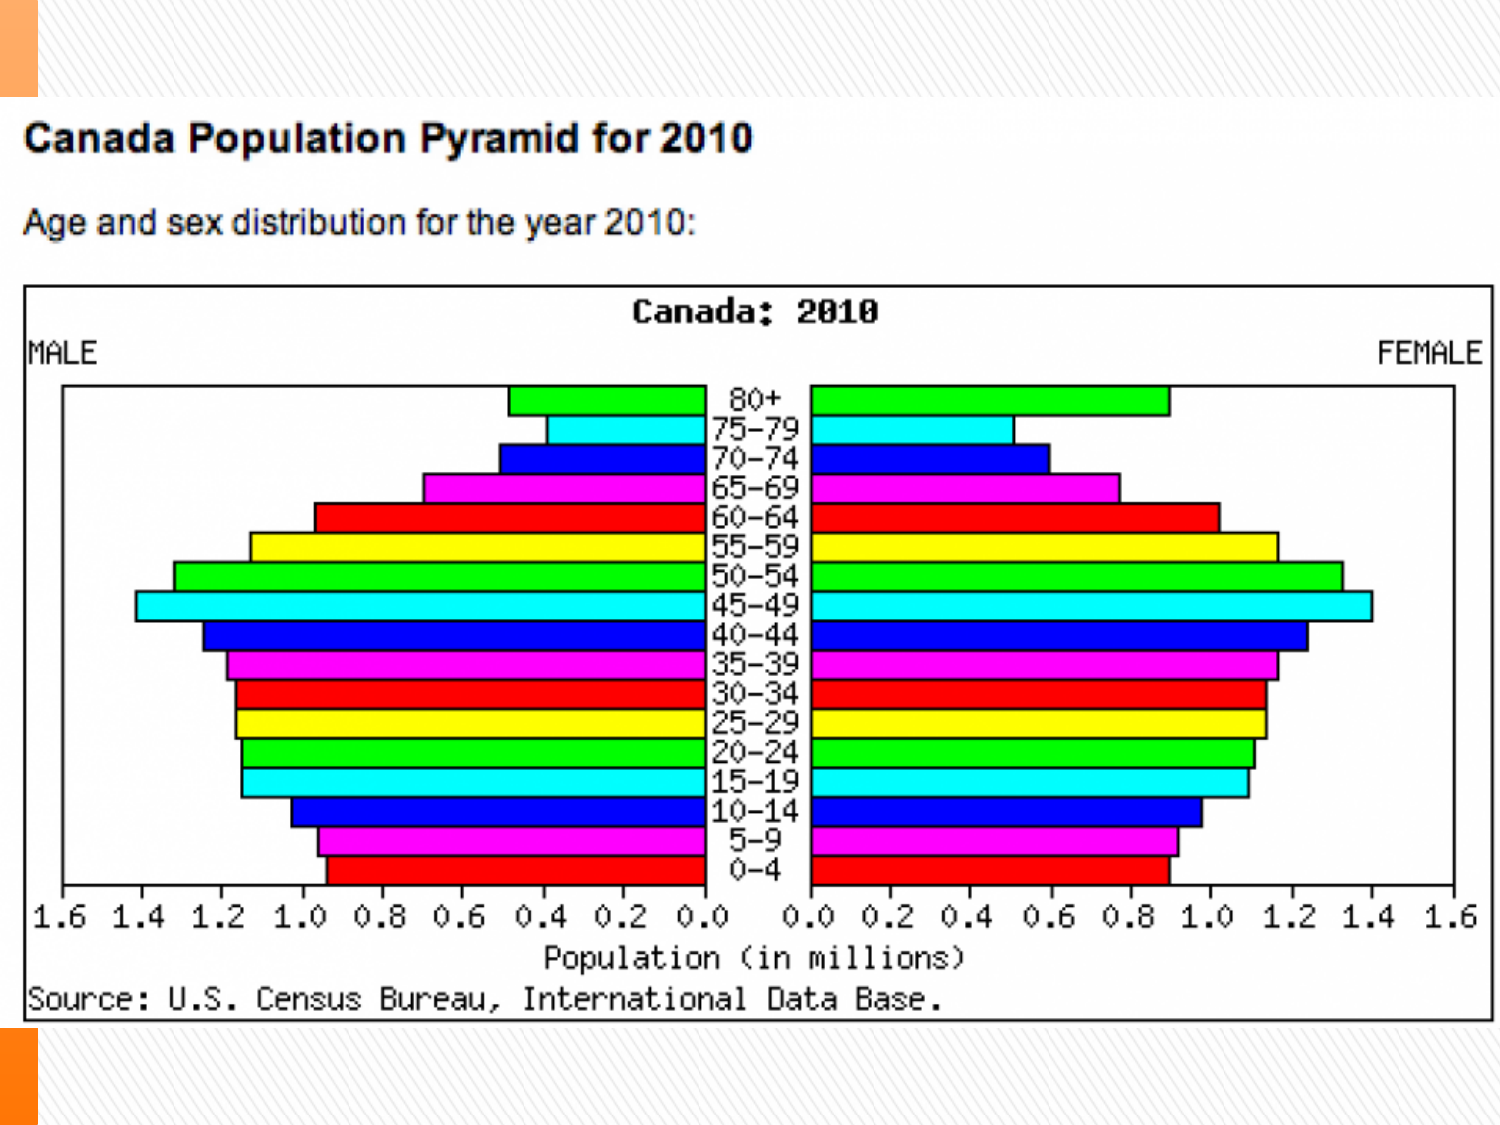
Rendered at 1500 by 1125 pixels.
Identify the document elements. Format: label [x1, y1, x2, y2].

picture [0, 97, 1500, 1028]
